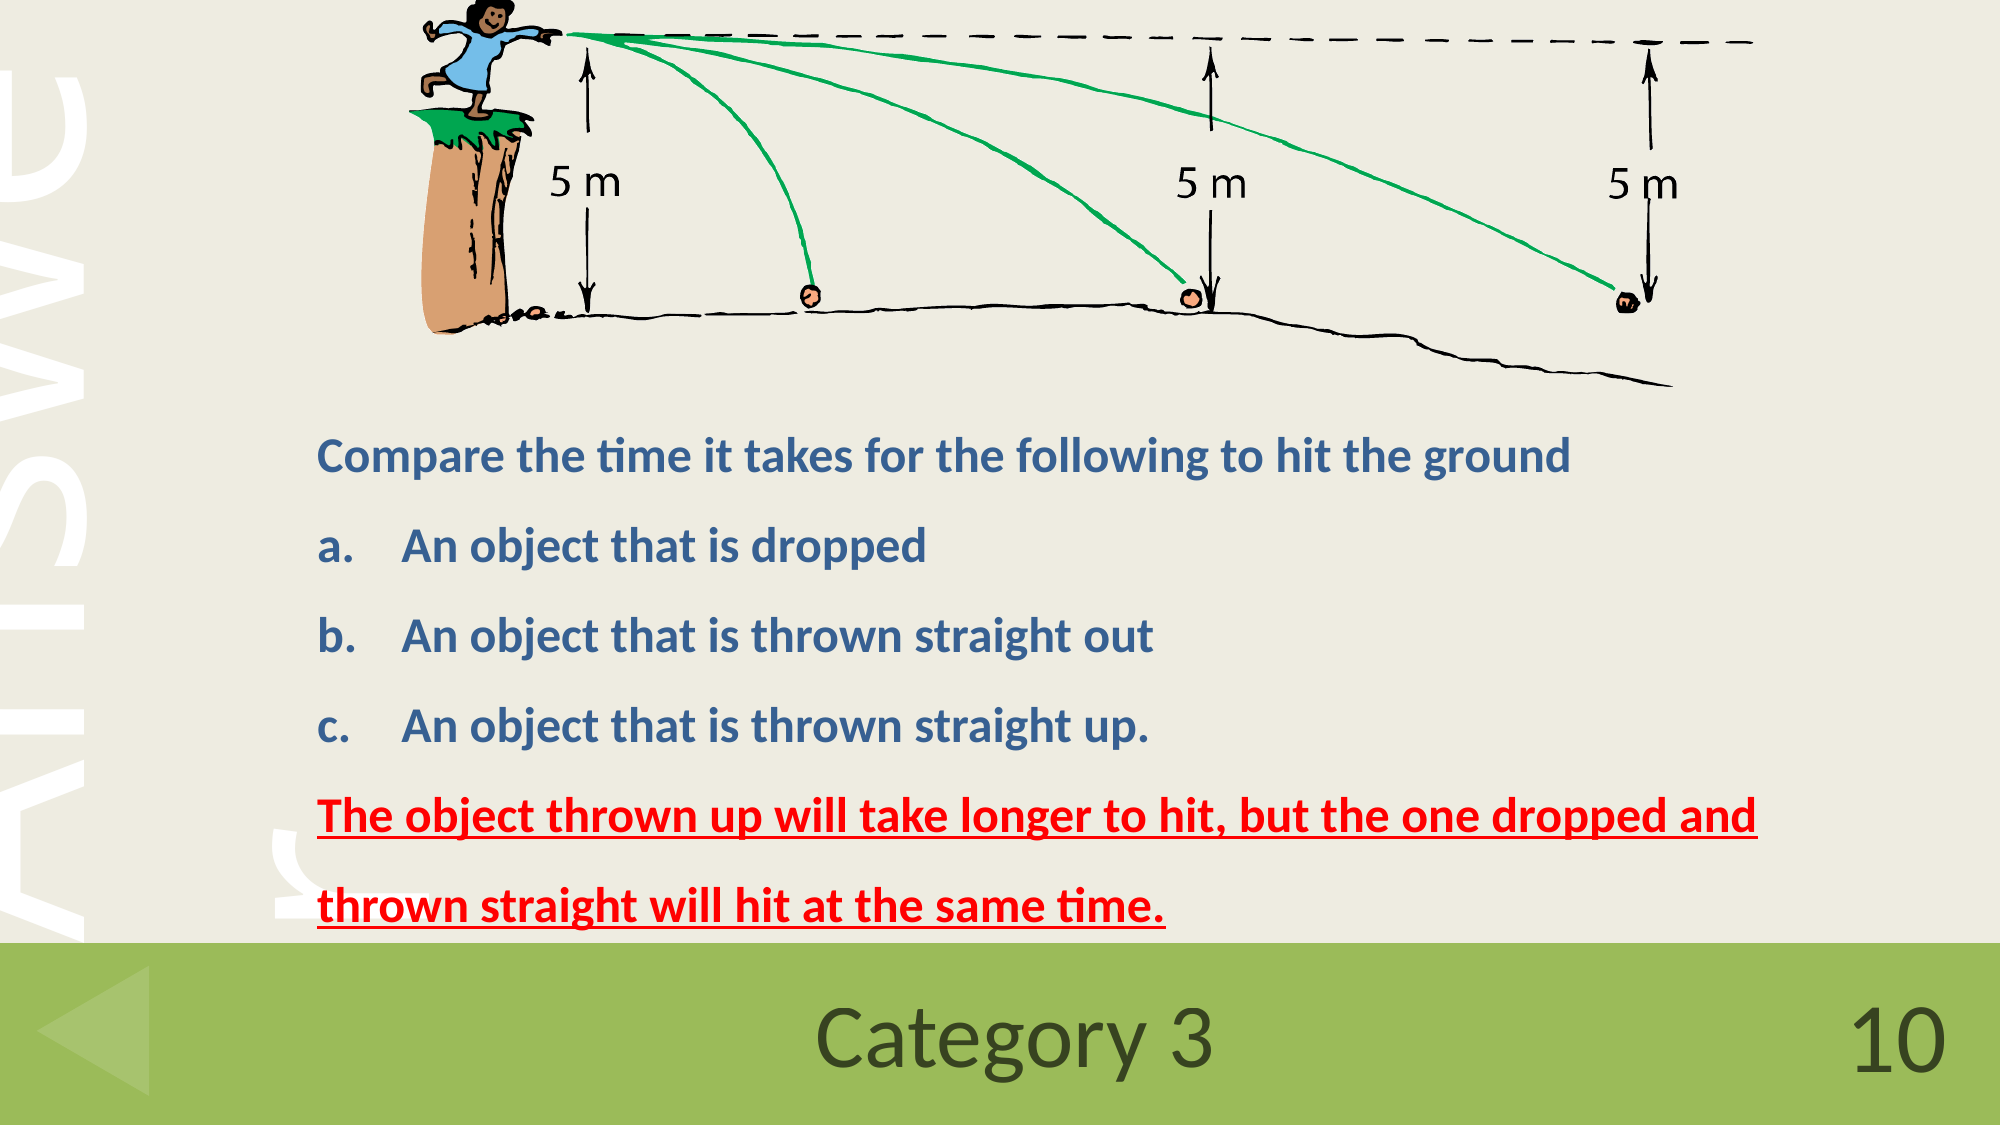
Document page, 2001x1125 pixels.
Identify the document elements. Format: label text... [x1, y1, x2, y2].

title Category 3 [115, 937, 1916, 1125]
list 10 [1916, 967, 1963, 1097]
picture [405, 0, 1756, 388]
list Compare the time it takes for the following to hit the ground An object that is dropped An object that is thrown straight out An object that is thrown straight up. The object thrown up will take longer to hit, but the one dropped and thrown straight will hit at the same time. [302, 386, 1927, 939]
